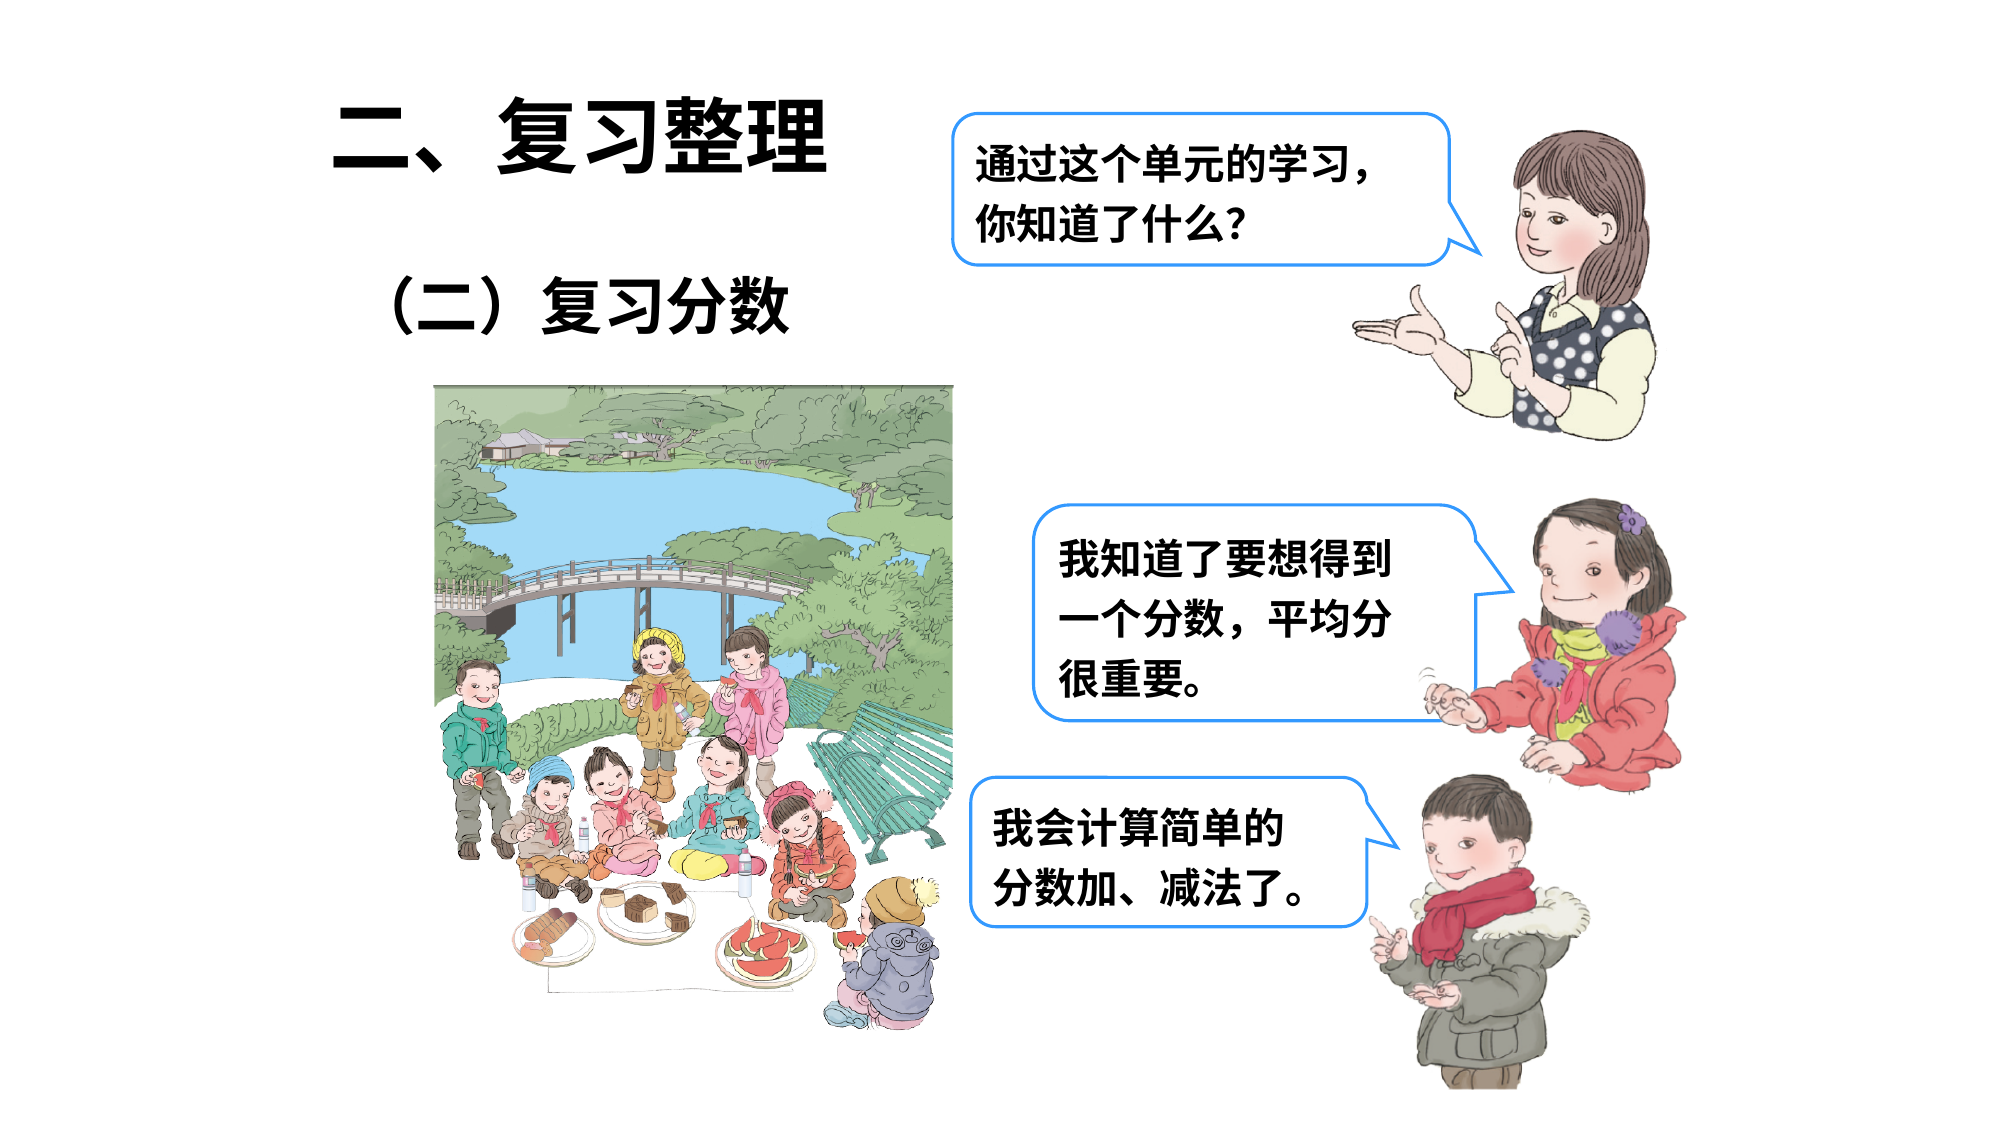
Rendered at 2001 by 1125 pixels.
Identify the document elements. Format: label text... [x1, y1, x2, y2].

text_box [1033, 483, 1701, 814]
text_box （二）复习分数 [338, 259, 952, 350]
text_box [952, 113, 1667, 446]
picture [433, 385, 954, 1035]
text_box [970, 739, 1597, 1113]
text_box 二、复习整理 [314, 56, 1321, 197]
